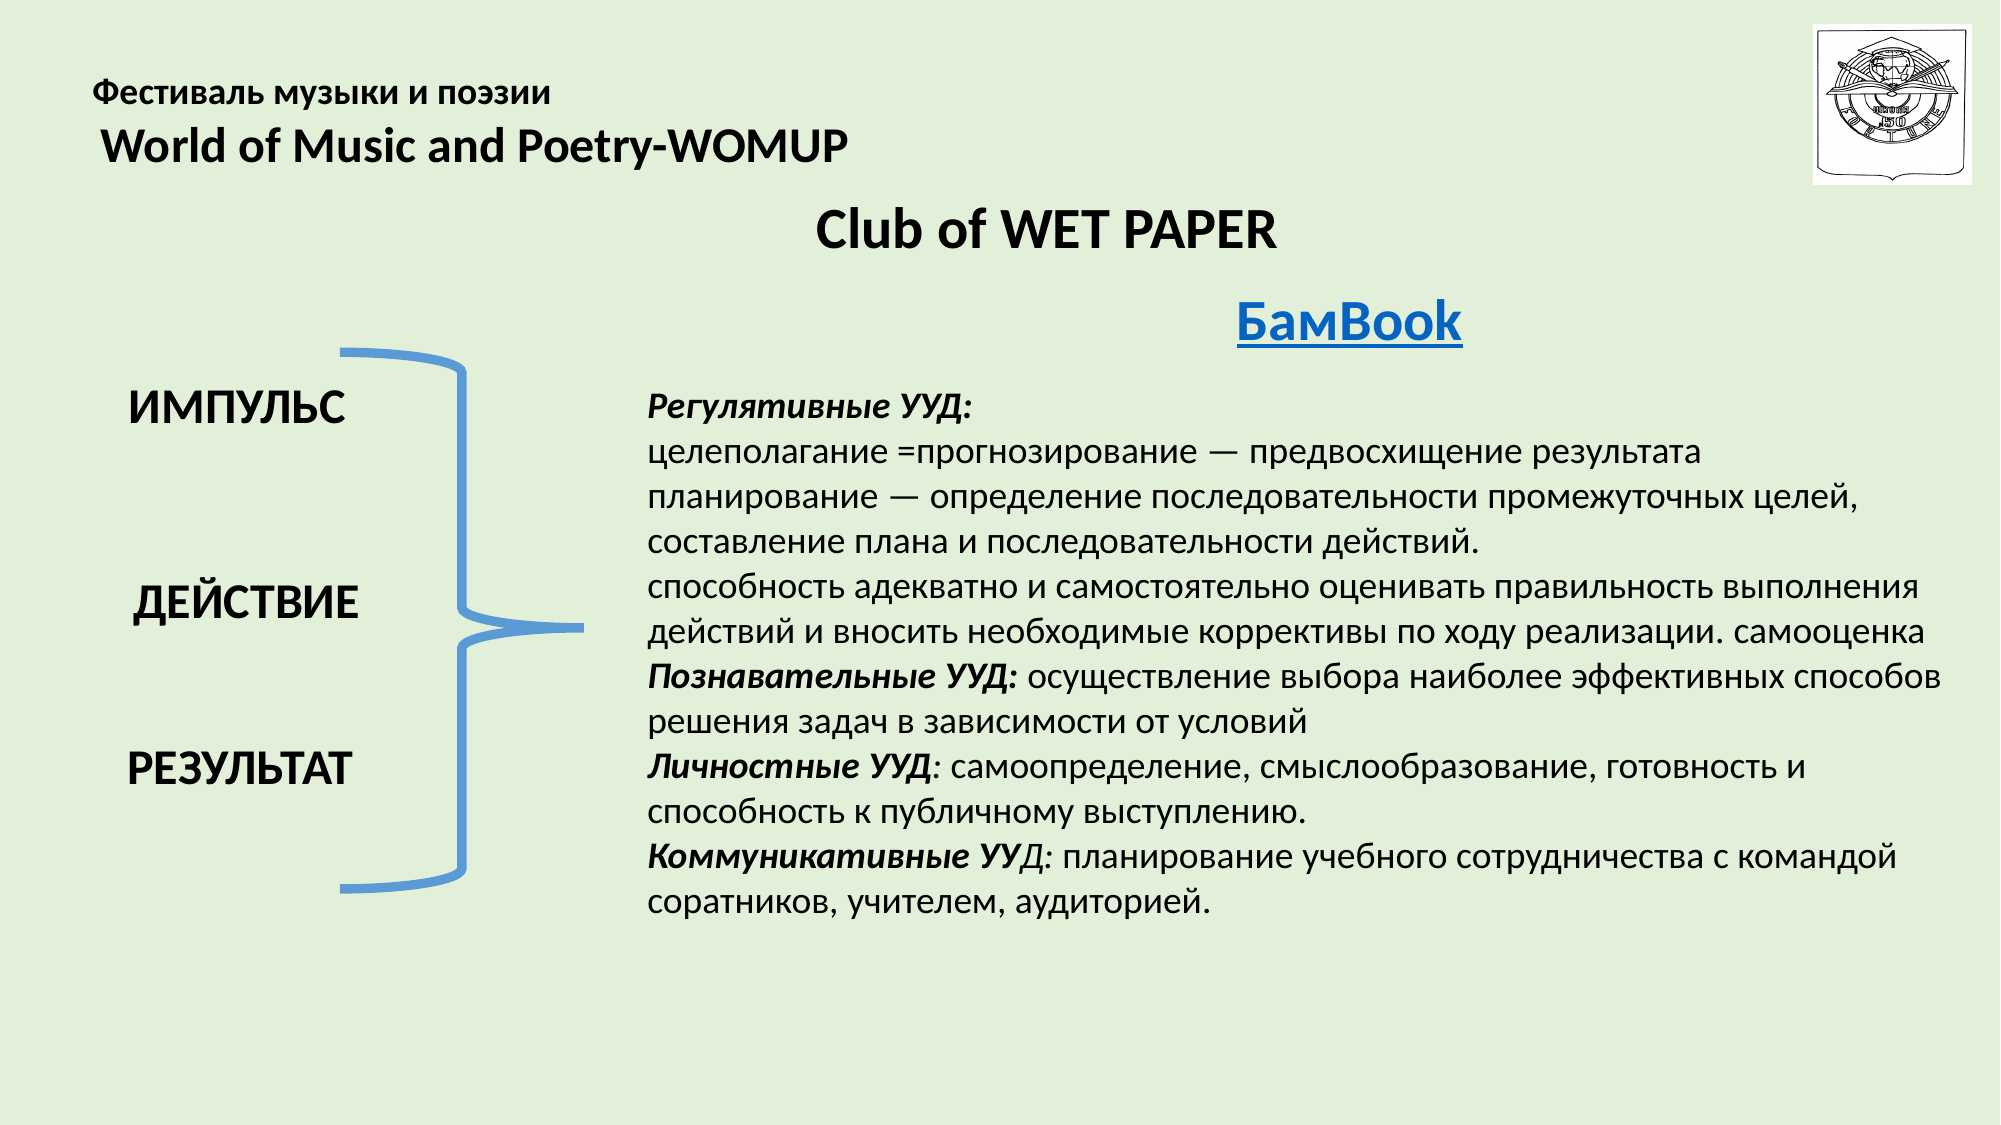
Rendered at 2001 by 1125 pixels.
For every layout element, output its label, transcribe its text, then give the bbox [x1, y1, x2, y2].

text_box Регулятивные УУД: целеполагание =прогнозирование — предвосхищение результата планирование — определение последовательности промежуточных целей, составление плана и последовательности действий. способность адекватно и самостоятельно оценивать правильность выполнения действий и вносить необходимые коррективы по ходу реализации. самооценка Познавательные УУД: осуществление выбора наиболее эффективных способов решения задач в зависимости от условий Личностные УУД: самоопределение, смыслообразование, готовность и способность к публичному выступлению. Коммуникативные УУД: планирование учебного сотрудничества с командой соратников, учителем, аудиторией. [632, 374, 1965, 974]
text_box Club of WET PAPER [775, 182, 1529, 268]
text_box ДЕЙСТВИЕ [118, 561, 339, 636]
text_box БамBook [1208, 274, 1963, 360]
picture [1813, 24, 1972, 185]
text_box РЕЗУЛЬТАТ [112, 727, 339, 802]
text_box Фестиваль музыки и поэзии World of Music and Poetry-WOMUP [77, 59, 909, 180]
text_box ИМПУЛЬС [114, 365, 339, 441]
text_box [339, 351, 584, 890]
